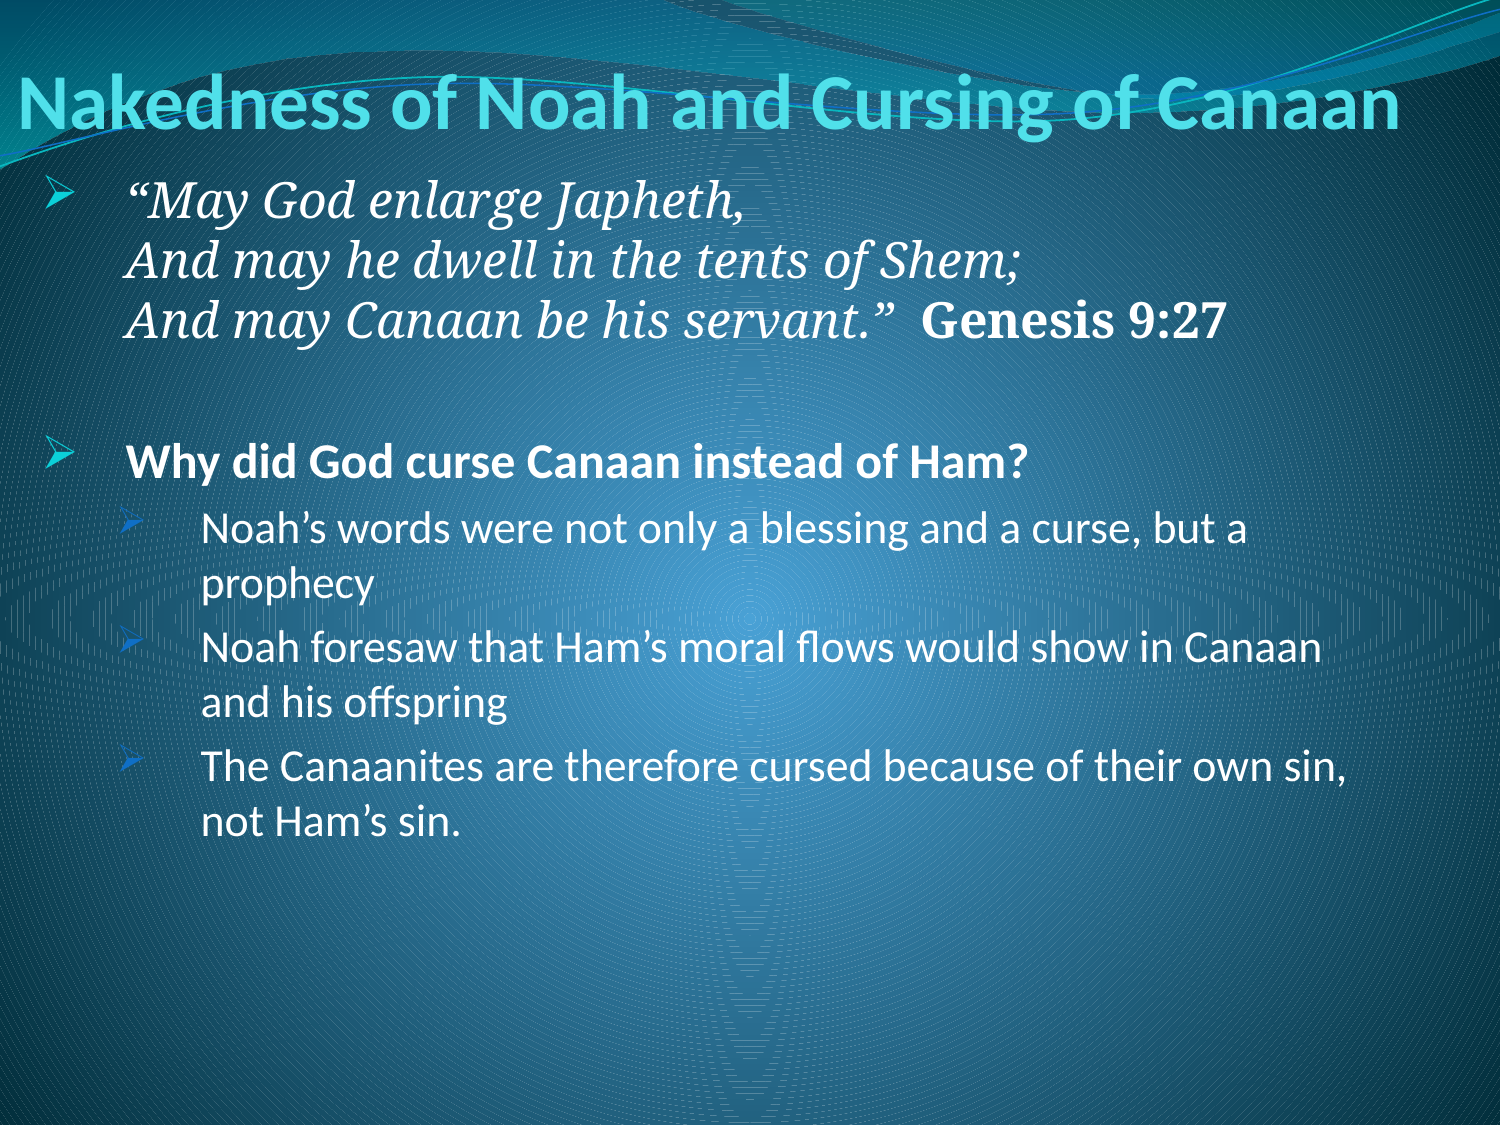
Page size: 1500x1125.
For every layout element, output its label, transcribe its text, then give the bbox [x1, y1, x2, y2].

subtitle “May God enlarge Japheth, And may he dwell in the tents of Shem; And may Canaan be his servant.” Genesis 9:27 Why did God curse Canaan instead of Ham? Noah’s words were not only a blessing and a curse, but a prophecy Noah foresaw that Ham’s moral flows would show in Canaan and his offspring The Canaanites are therefore cursed because of their own sin, not Ham’s sin. [41, 160, 1412, 1071]
title Nakedness of Noah and Cursing of Canaan ­ [17, 3, 1483, 145]
